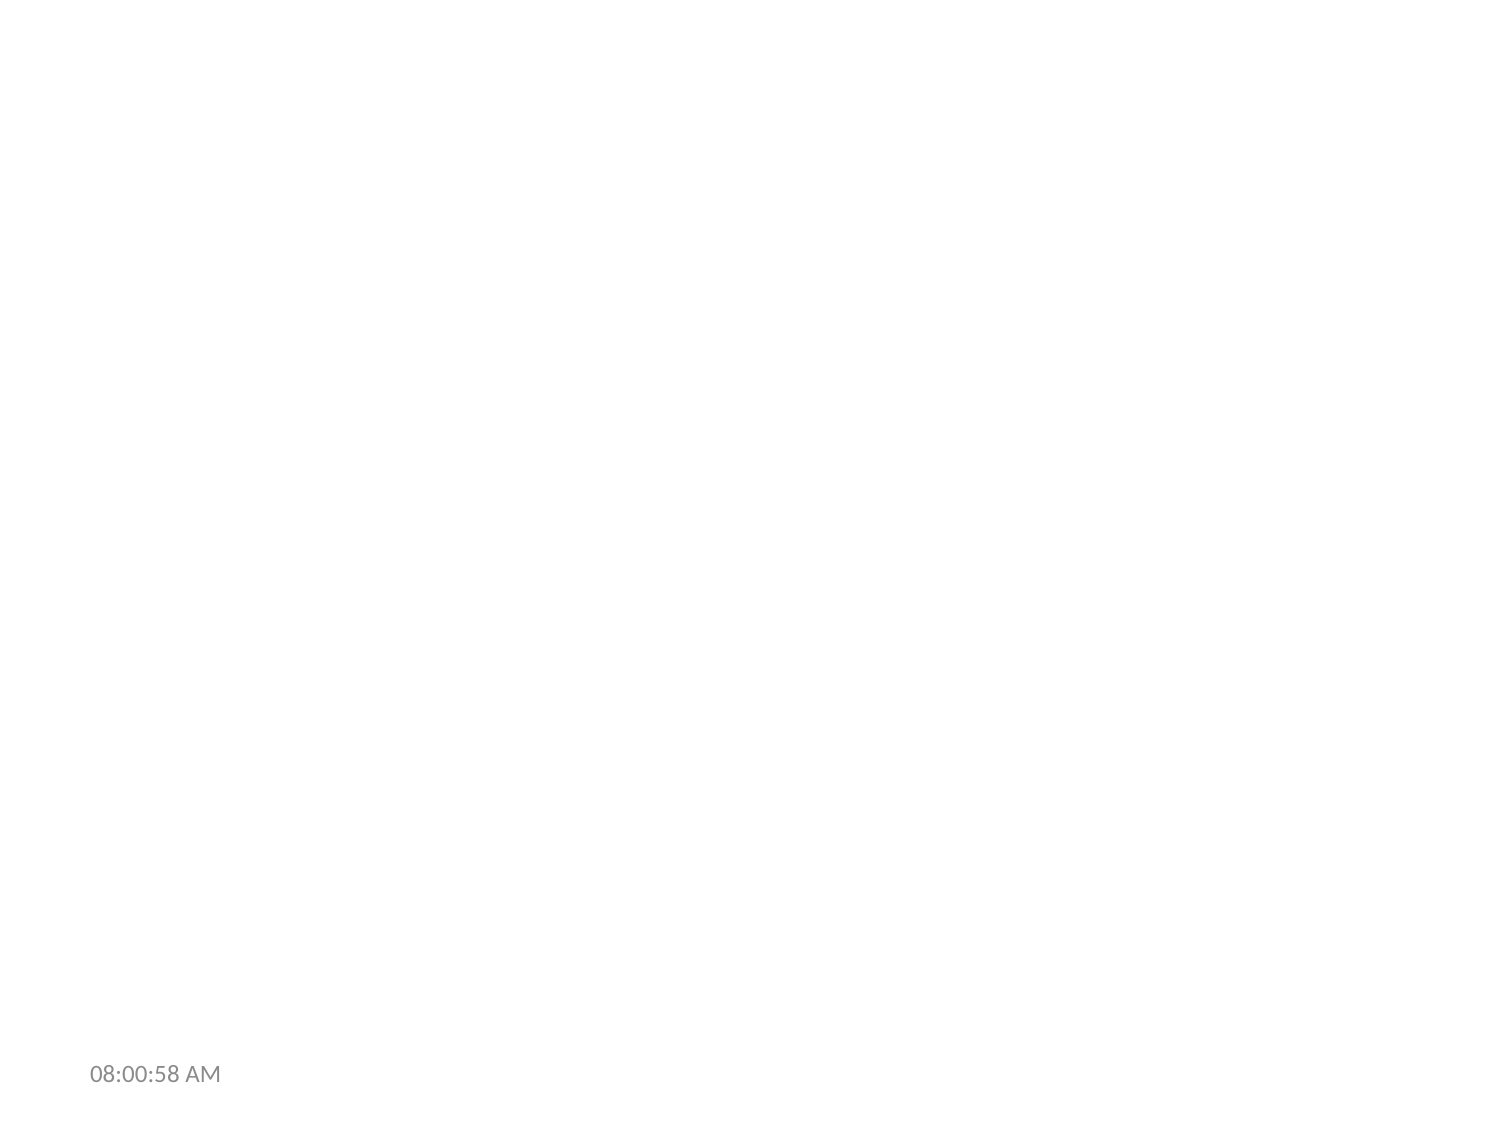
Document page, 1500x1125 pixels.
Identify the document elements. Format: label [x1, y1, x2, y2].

slide_number [75, 1042, 425, 1103]
